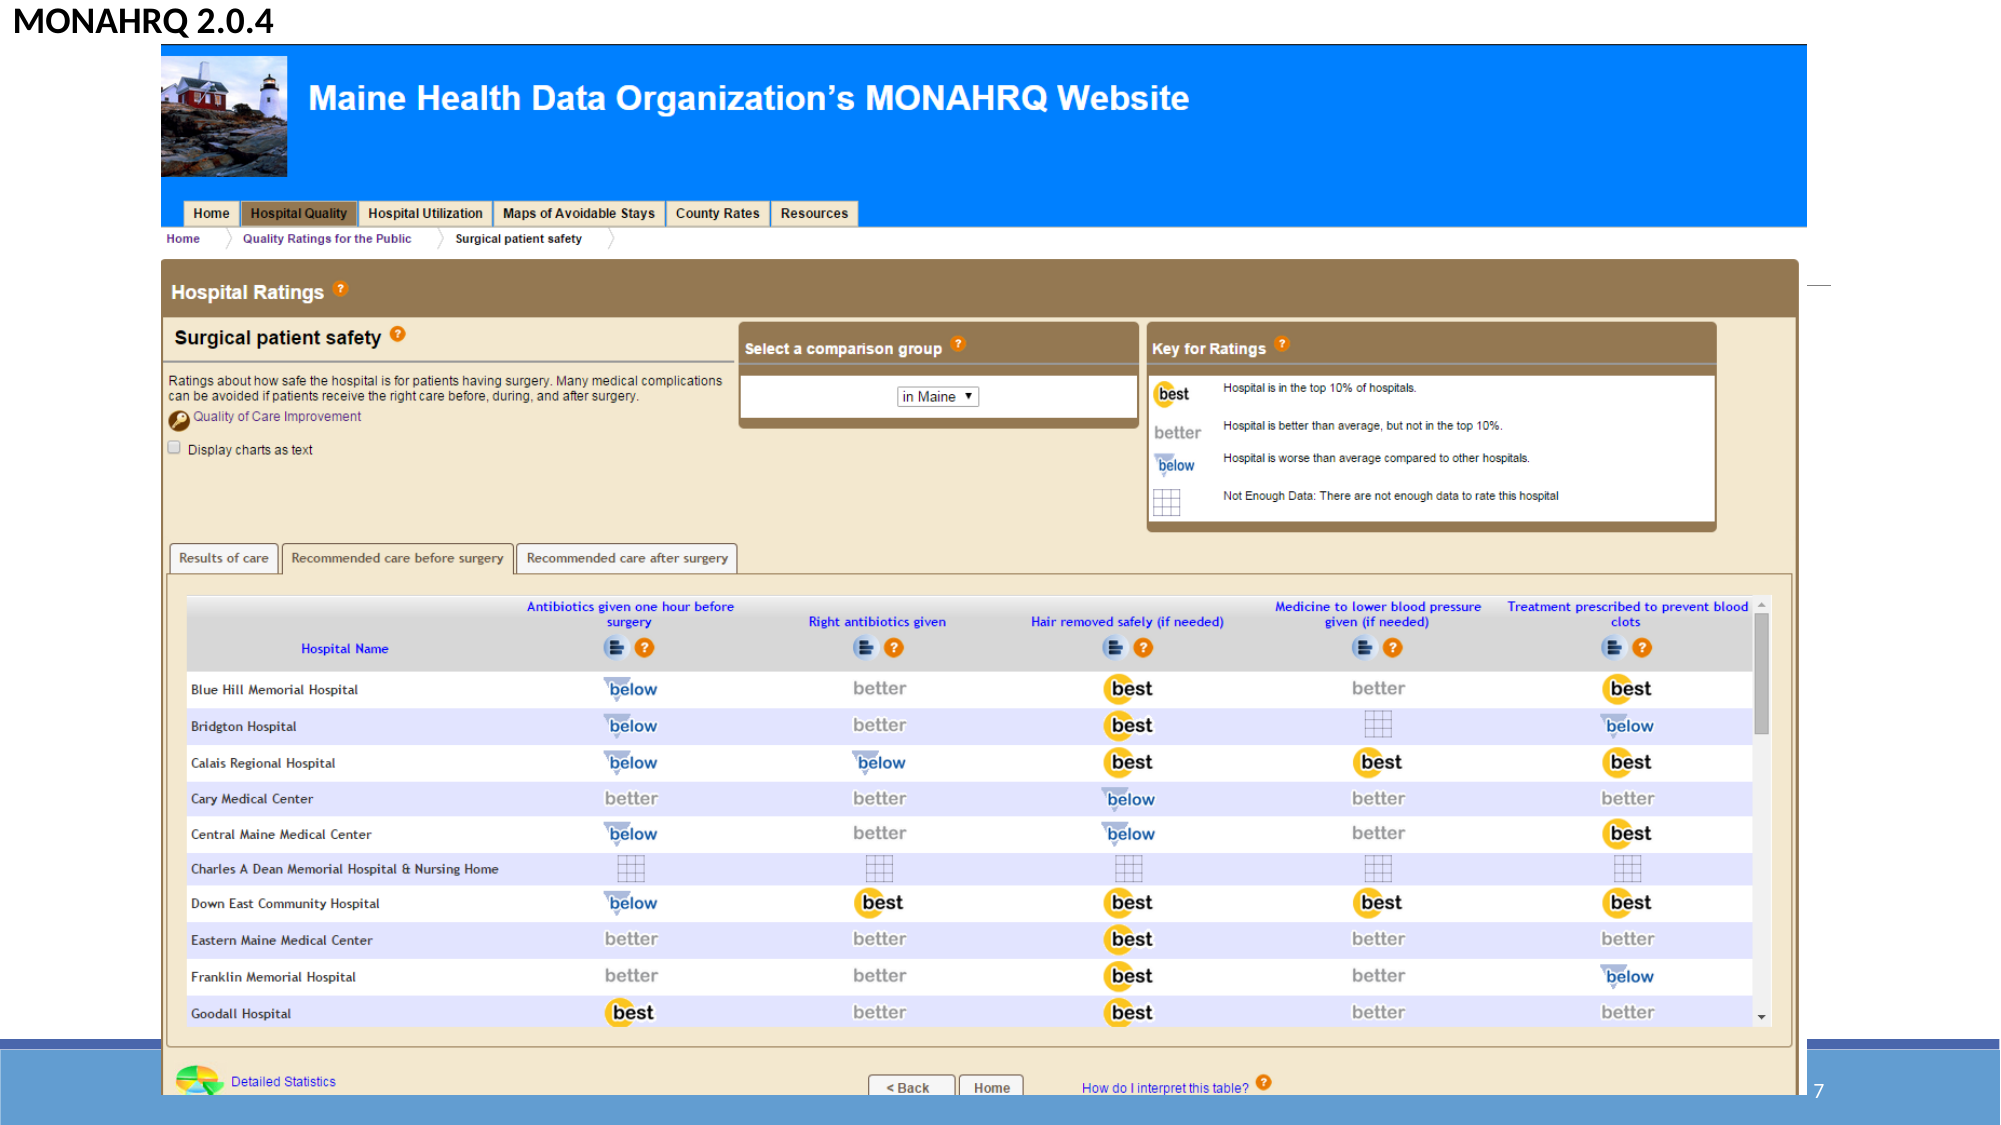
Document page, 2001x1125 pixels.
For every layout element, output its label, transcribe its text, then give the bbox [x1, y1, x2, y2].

text_box MONAHRQ 2.0.4 [0, 0, 327, 49]
picture [160, 38, 1808, 1095]
slide_number 7 [1624, 1059, 1840, 1120]
